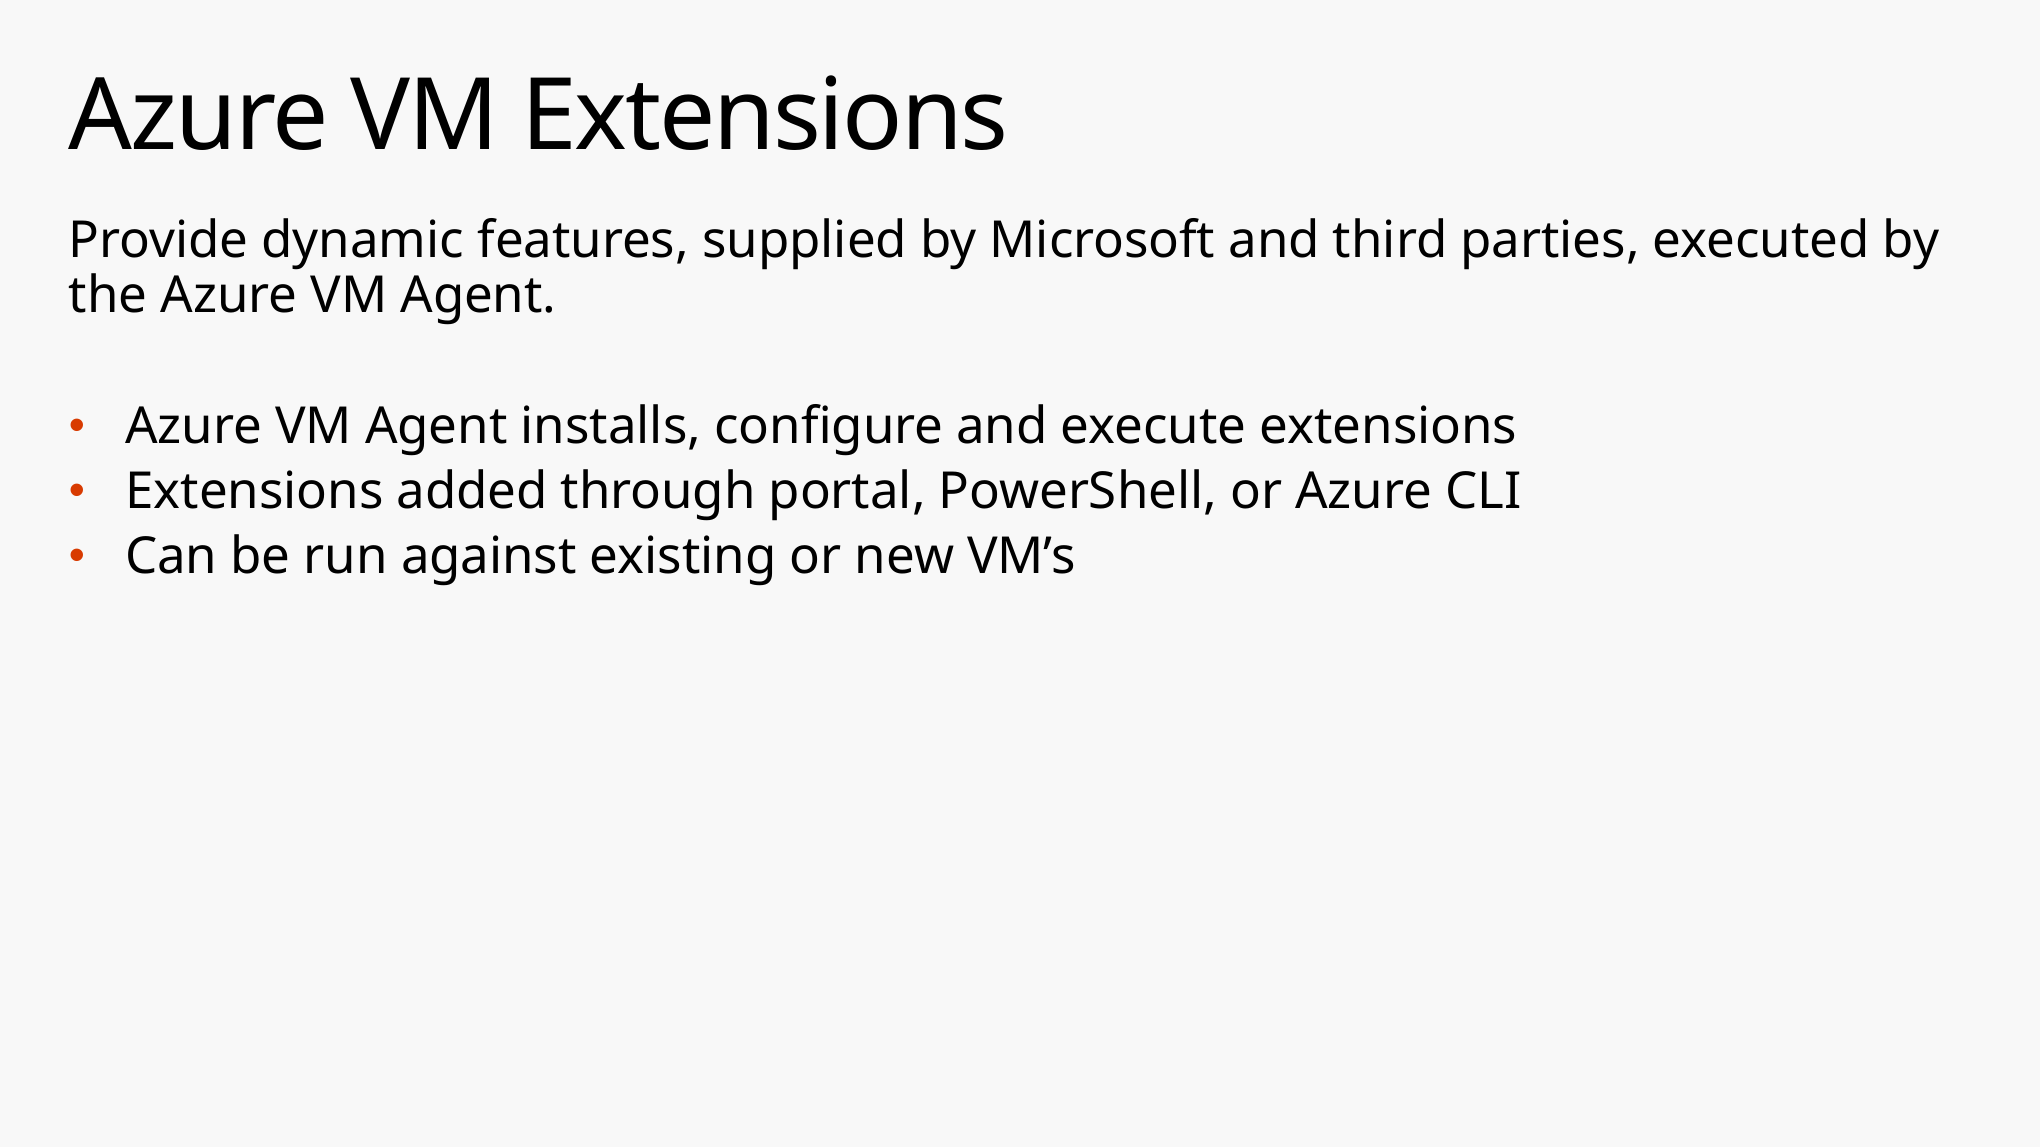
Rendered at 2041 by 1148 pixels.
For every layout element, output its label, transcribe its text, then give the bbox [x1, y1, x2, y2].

title Azure VM Extensions [45, 48, 1996, 198]
list Provide dynamic features, supplied by Microsoft and third parties, executed by the Azure VM Agent. Azure VM Agent installs, configure and execute extensions Extensions added through portal, PowerShell, or Azure CLI Can be run against existing or new VM’s [45, 198, 1996, 724]
